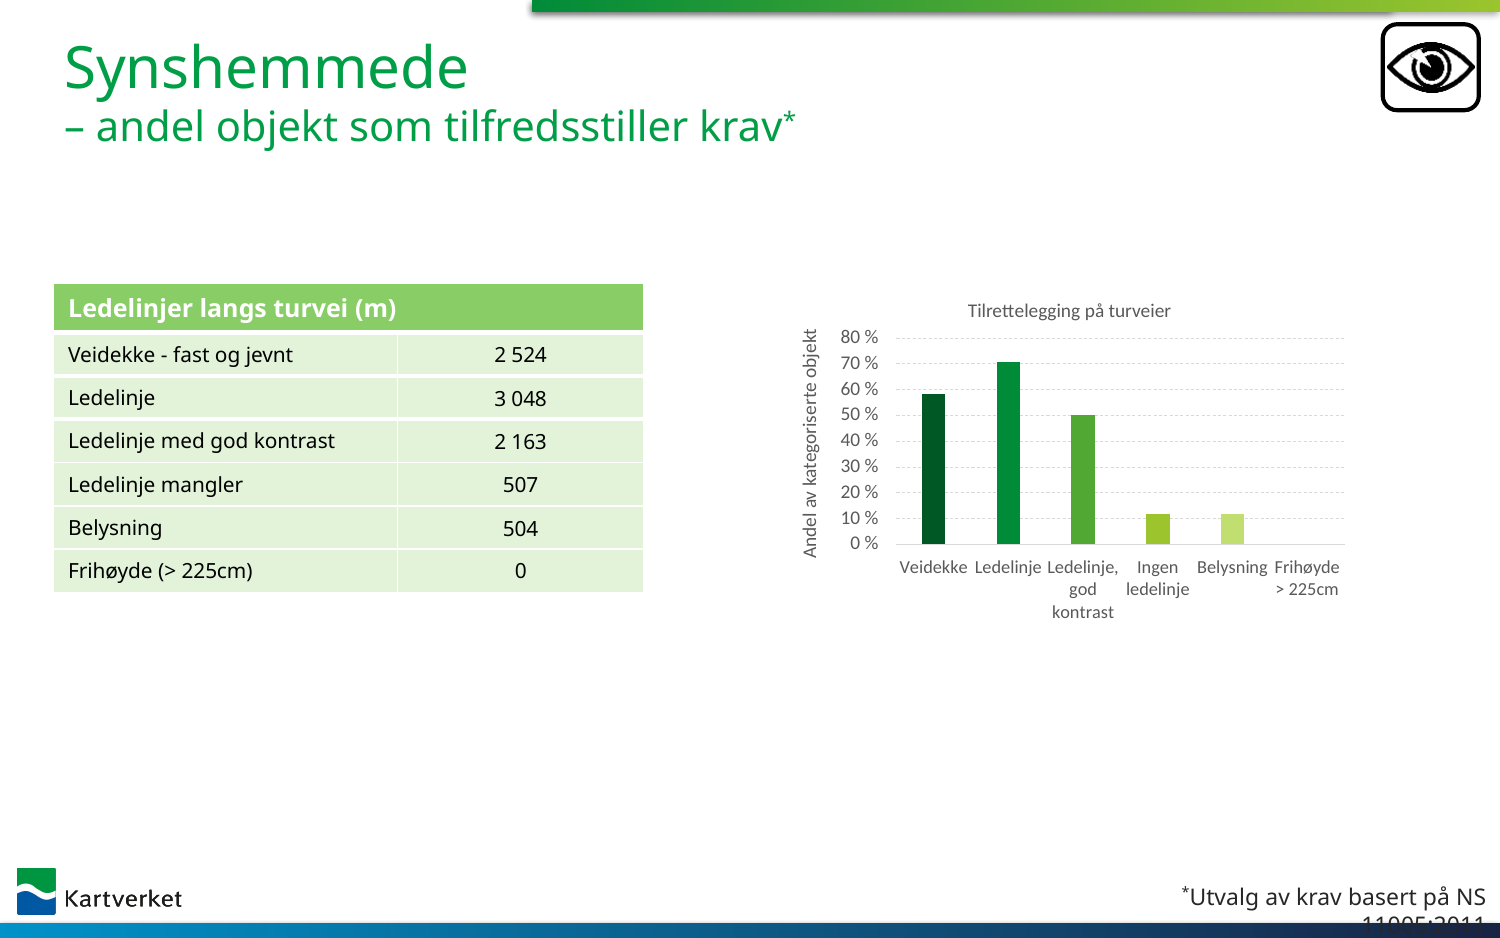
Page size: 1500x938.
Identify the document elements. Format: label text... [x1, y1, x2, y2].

picture [791, 291, 1348, 630]
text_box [1382, 24, 1480, 111]
table_cell Frihøyde (> 225cm) [54, 550, 397, 592]
text_box *Utvalg av krav basert på NS 11005:2011 [1068, 873, 1500, 938]
table_cell 3 048 [398, 378, 643, 417]
table_cell Veidekke - fast og jevnt [54, 335, 397, 374]
table_cell 504 [398, 507, 643, 548]
table_cell Ledelinje med god kontrast [54, 421, 397, 462]
table_header Ledelinjer langs turvei (m) [54, 284, 643, 330]
table_cell Ledelinje [54, 378, 397, 417]
table_cell 507 [398, 463, 643, 505]
table_cell 2 163 [398, 421, 643, 462]
table_cell 0 [398, 550, 643, 592]
text_box Synshemmede – andel objekt som tilfredsstiller krav* [49, 24, 1431, 158]
table_cell Ledelinje mangler [54, 463, 397, 505]
table_cell Belysning [54, 507, 397, 548]
table_cell 2 524 [398, 335, 643, 374]
